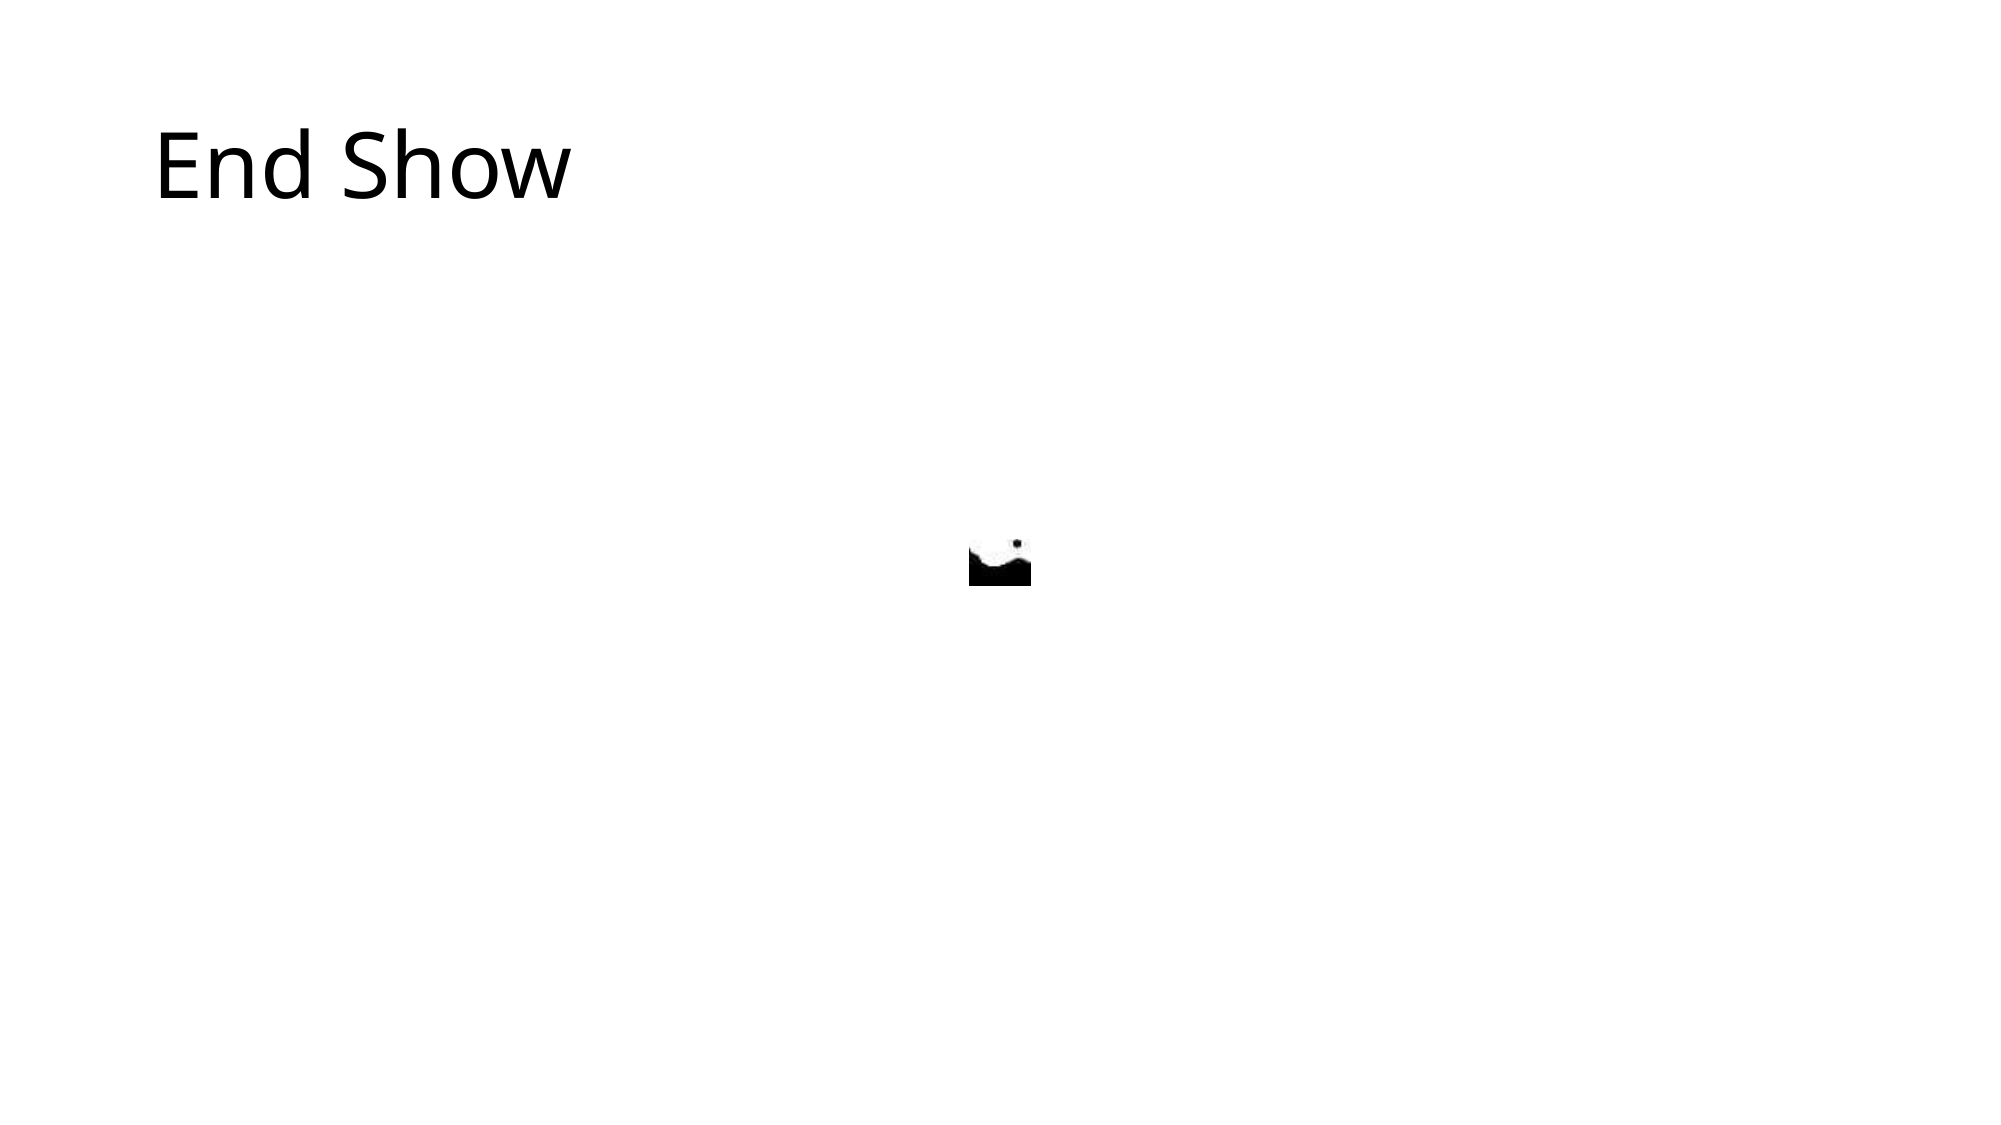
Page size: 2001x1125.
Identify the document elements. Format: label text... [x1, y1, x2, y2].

picture [969, 539, 1031, 586]
title End Show [137, 59, 1863, 278]
